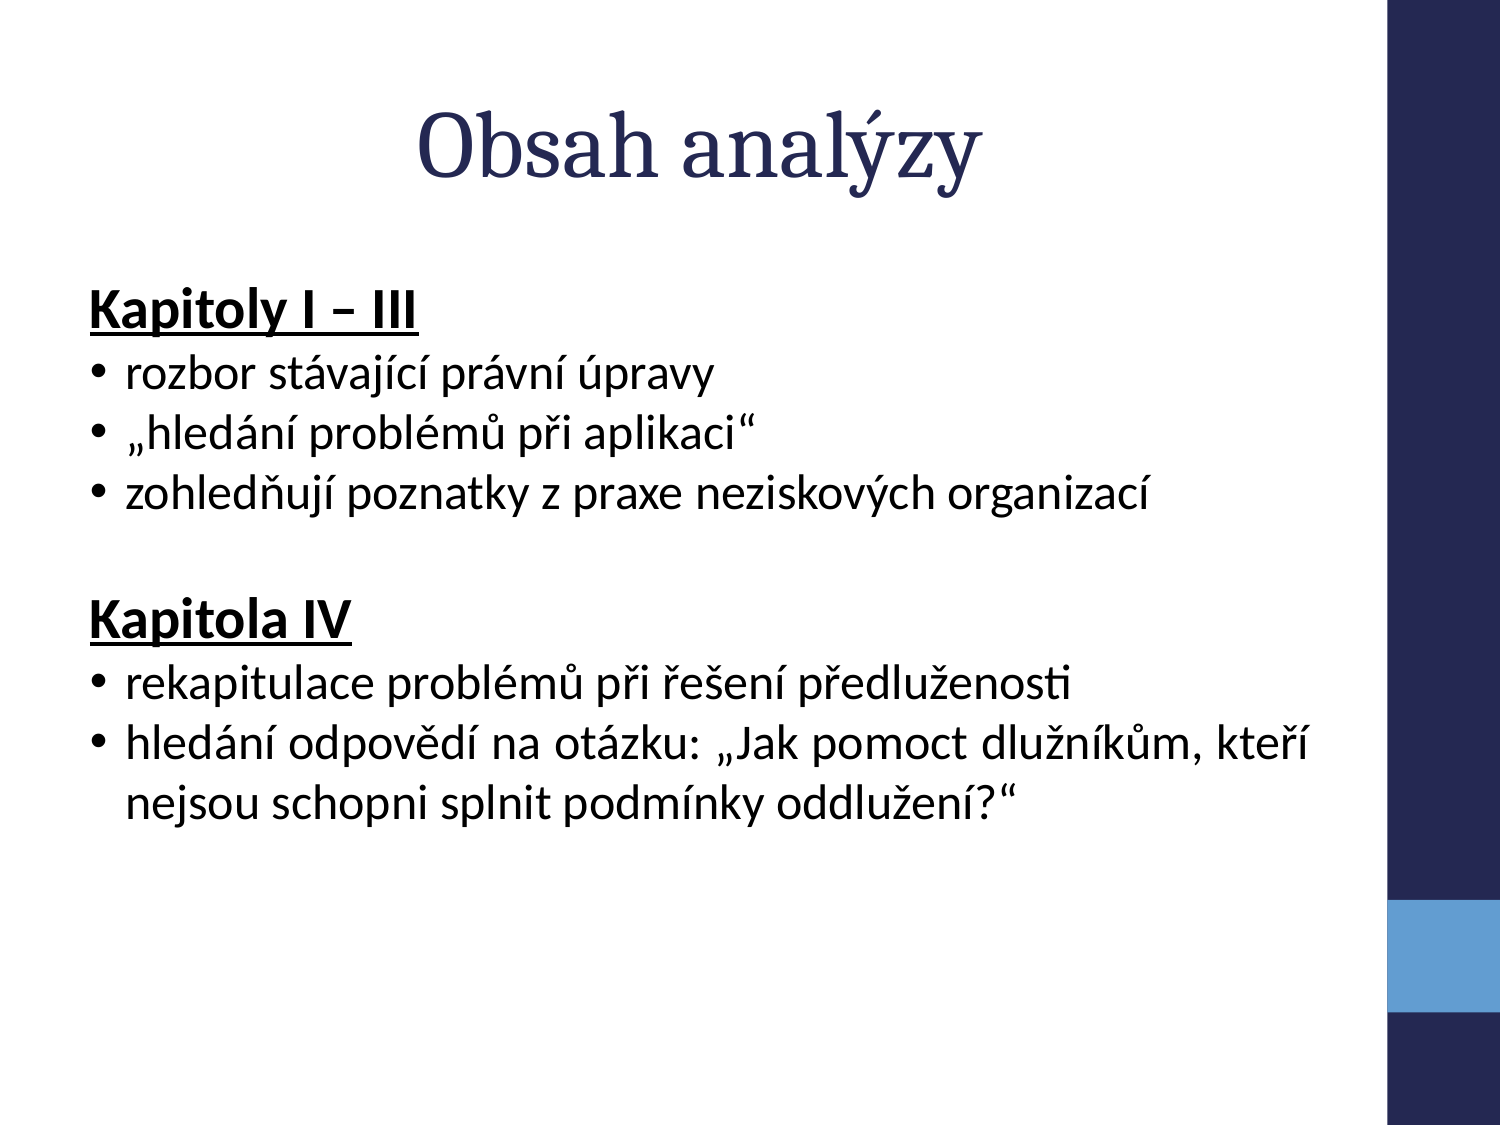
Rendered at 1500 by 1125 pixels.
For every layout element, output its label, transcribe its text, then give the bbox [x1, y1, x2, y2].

text_box Kapitoly I – III rozbor stávající právní úpravy „hledání problémů při aplikaci“ zohledňují poznatky z praxe neziskových organizací Kapitola IV rekapitulace problémů při řešení předluženosti hledání odpovědí na otázku: „Jak pomoct dlužníkům, kteří nejsou schopni splnit podmínky oddlužení?“ [74, 262, 1325, 1050]
text_box Obsah analýzy [74, 45, 1325, 233]
